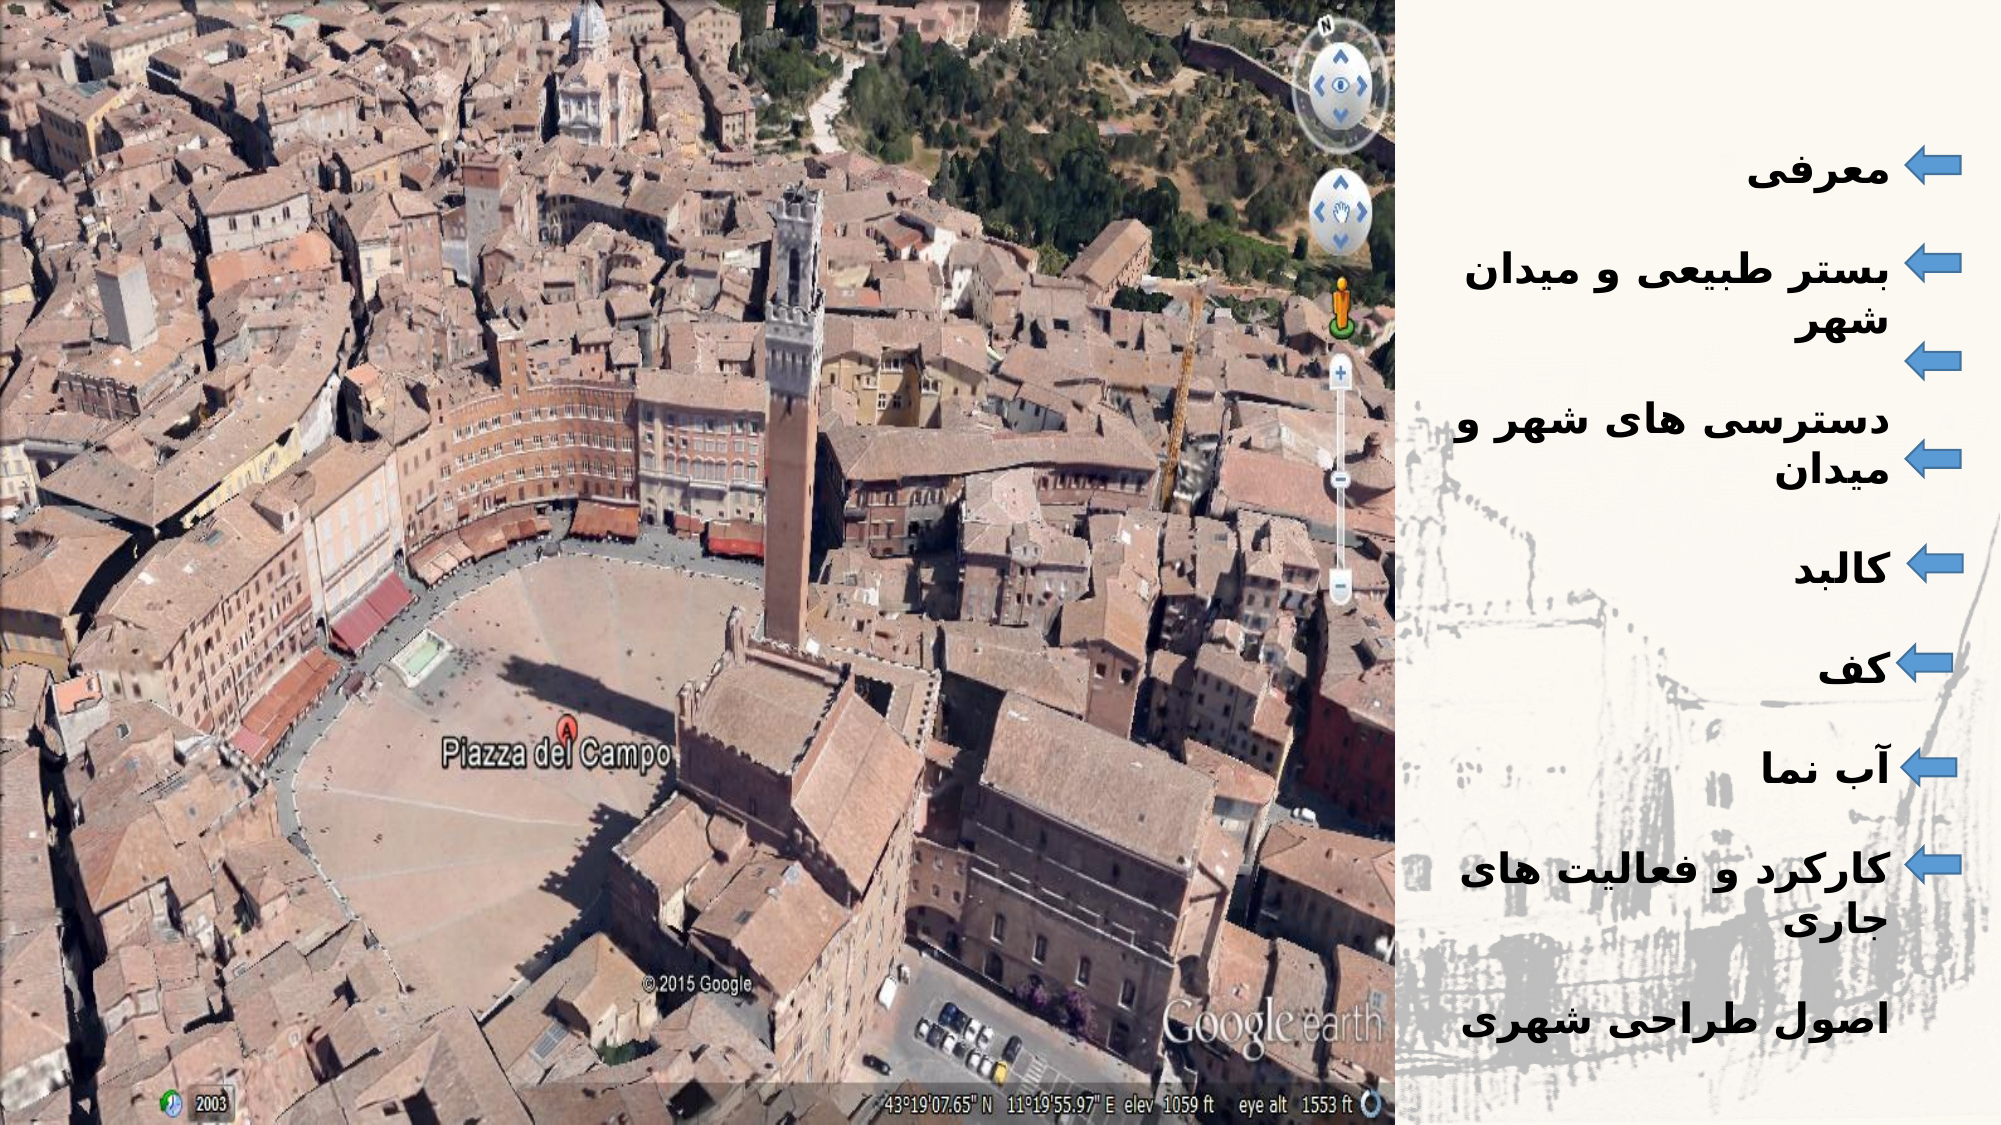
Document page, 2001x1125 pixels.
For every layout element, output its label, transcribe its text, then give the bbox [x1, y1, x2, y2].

text_box معرفی بستر طبیعی و میدان شهر دسترسی های شهر و میدان کالبد کف آب نما کارکرد و فعالیت های جاری اصول طراحی شهری [1395, 134, 1906, 1100]
text_box [1904, 242, 1962, 284]
text_box [1904, 844, 1962, 885]
text_box [1904, 340, 1962, 382]
text_box [1899, 746, 1958, 788]
text_box [1895, 642, 1954, 684]
text_box [1904, 144, 1962, 186]
picture [0, 0, 1395, 1125]
text_box [1904, 438, 1962, 480]
text_box [1906, 542, 1964, 584]
